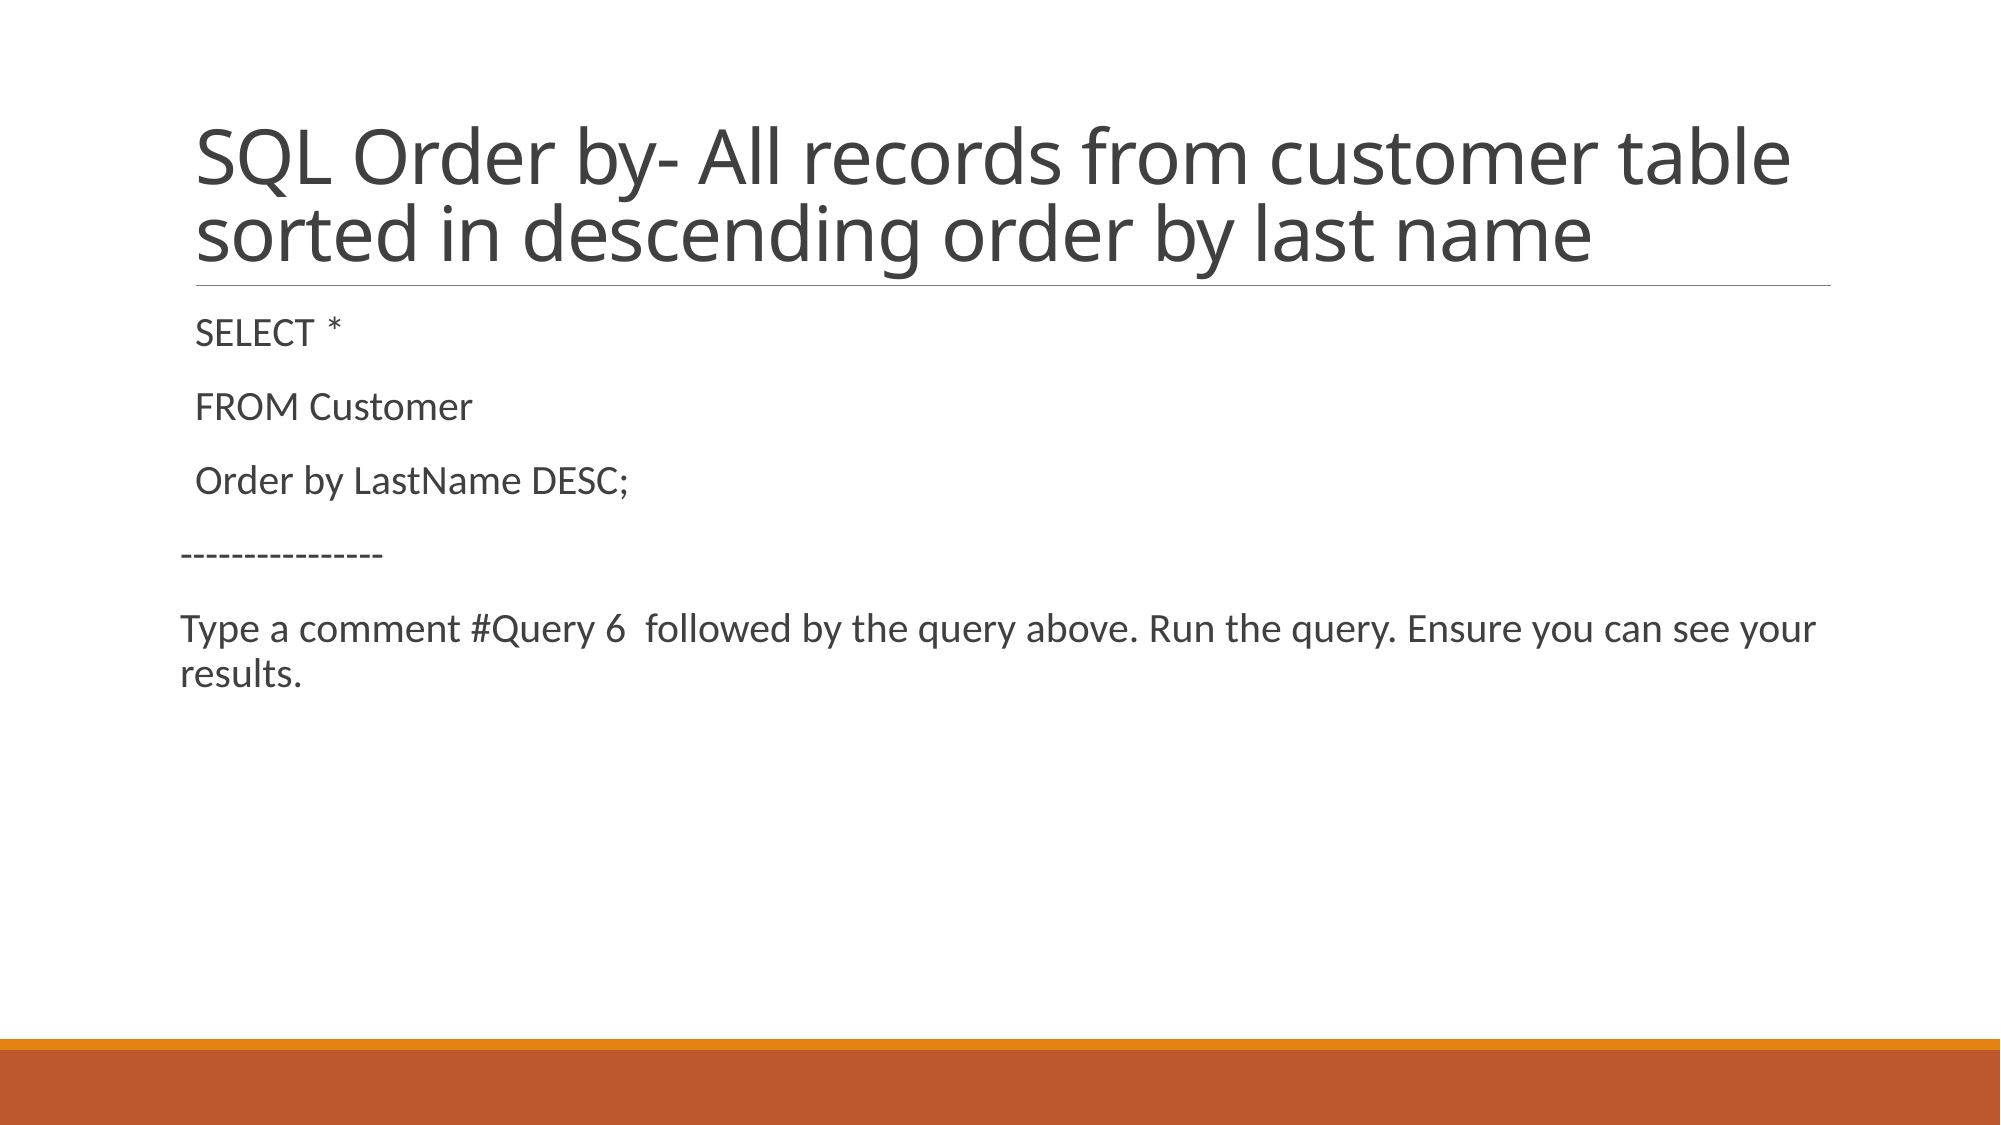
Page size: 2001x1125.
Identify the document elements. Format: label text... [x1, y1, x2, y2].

list SELECT * FROM Customer Order by LastName DESC; ---------------- Type a comment #Query 6 followed by the query above. Run the query. Ensure you can see your results. [180, 302, 1830, 963]
title SQL Order by- All records from customer table sorted in descending order by last name [180, 47, 1830, 285]
